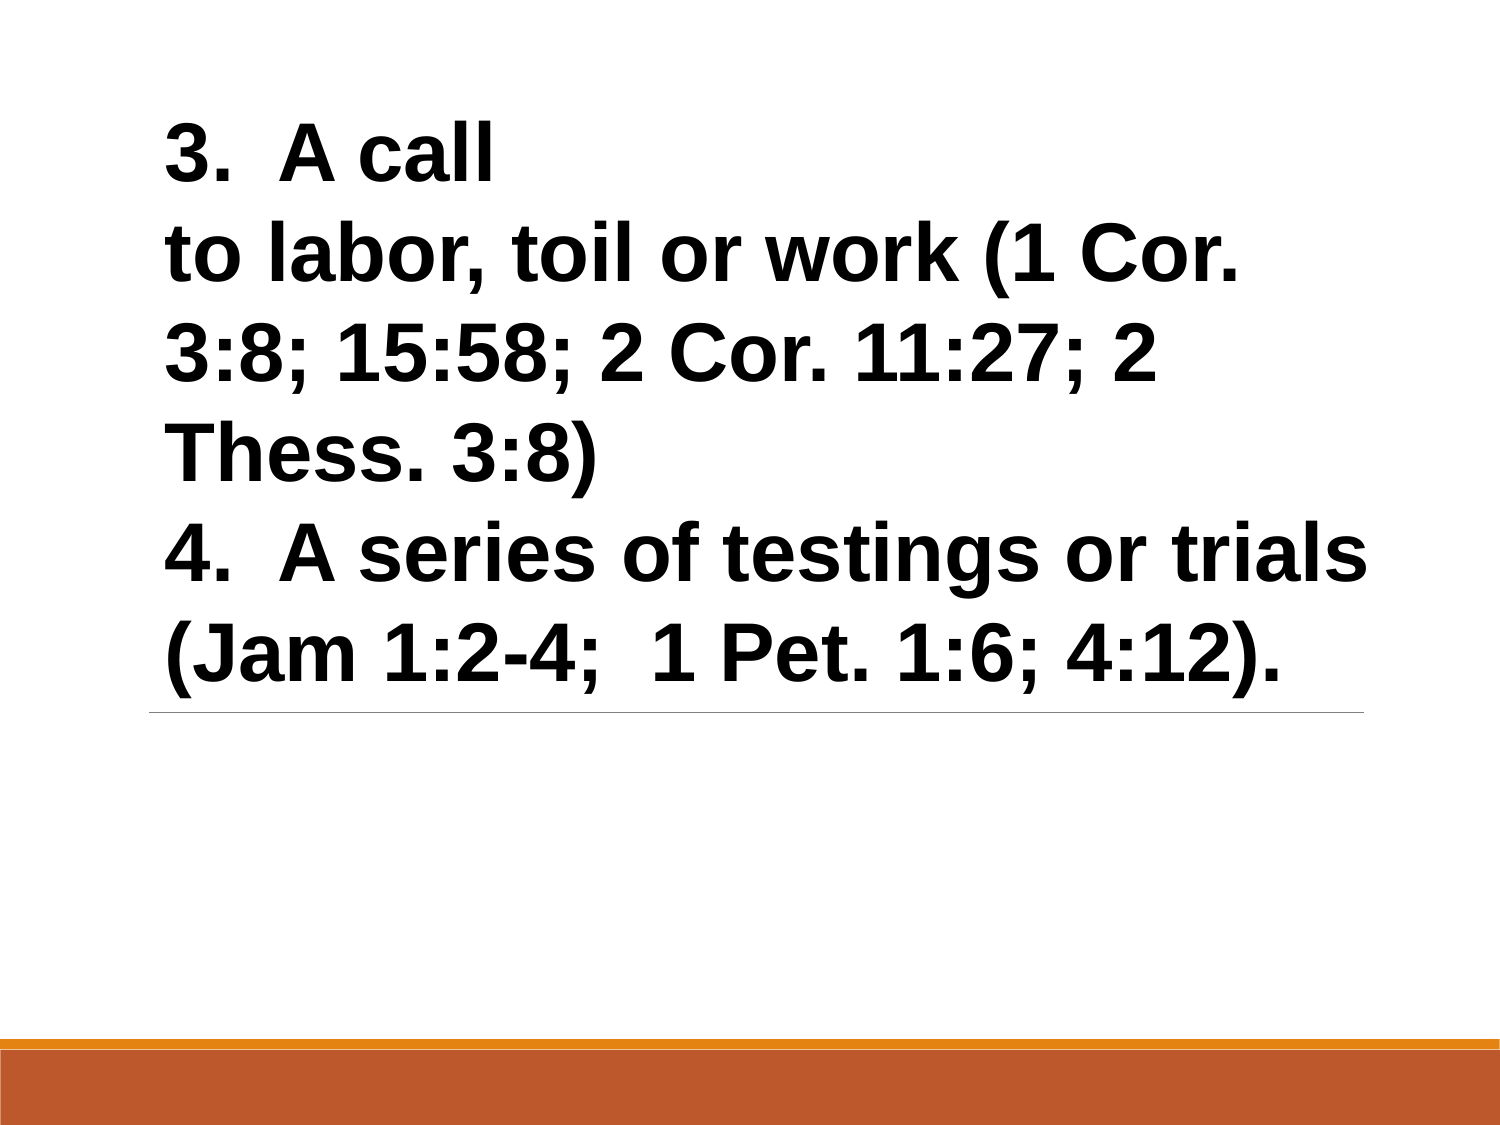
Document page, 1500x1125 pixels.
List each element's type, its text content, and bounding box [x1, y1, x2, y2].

text_box 3. A call to labor, toil or work (1 Cor. 3:8; 15:58; 2 Cor. 11:27; 2 Thess. 3:8) 4. A series of testings or trials (Jam 1:2-4; 1 Pet. 1:6; 4:12). [150, 90, 1388, 706]
